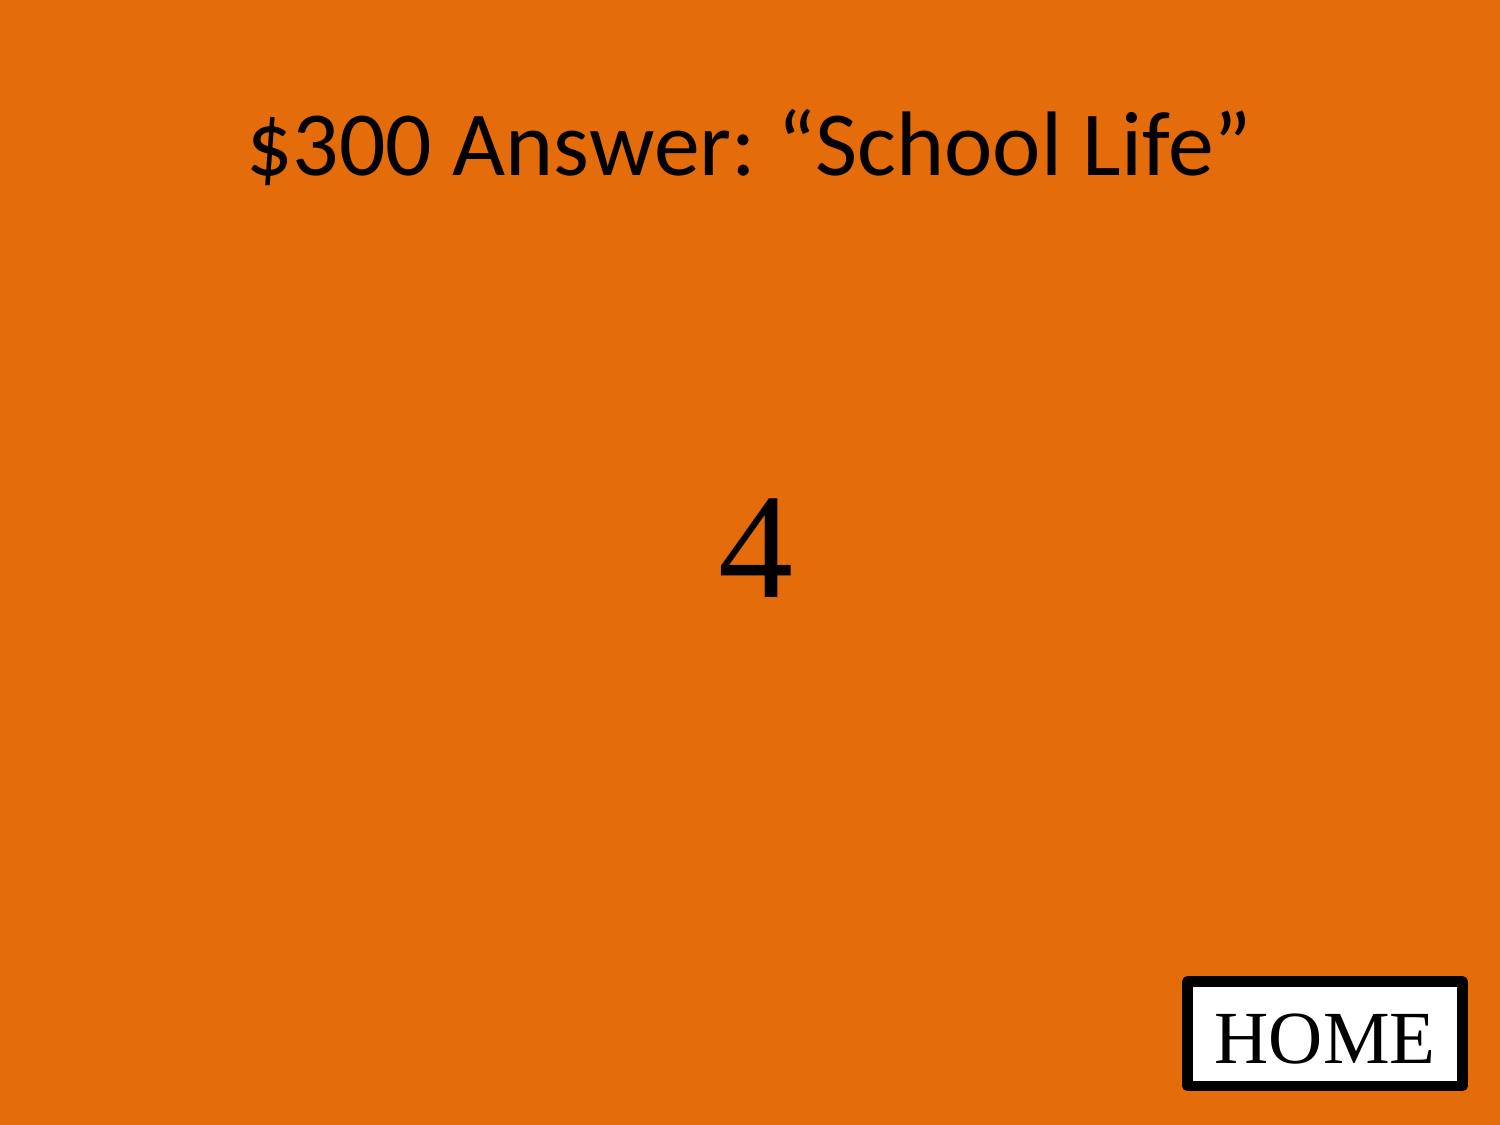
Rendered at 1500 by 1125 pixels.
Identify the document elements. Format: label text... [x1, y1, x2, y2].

title $300 Answer: “School Life” [75, 45, 1425, 233]
text_box HOME [1187, 981, 1463, 1087]
text_box 4 [62, 440, 1450, 636]
